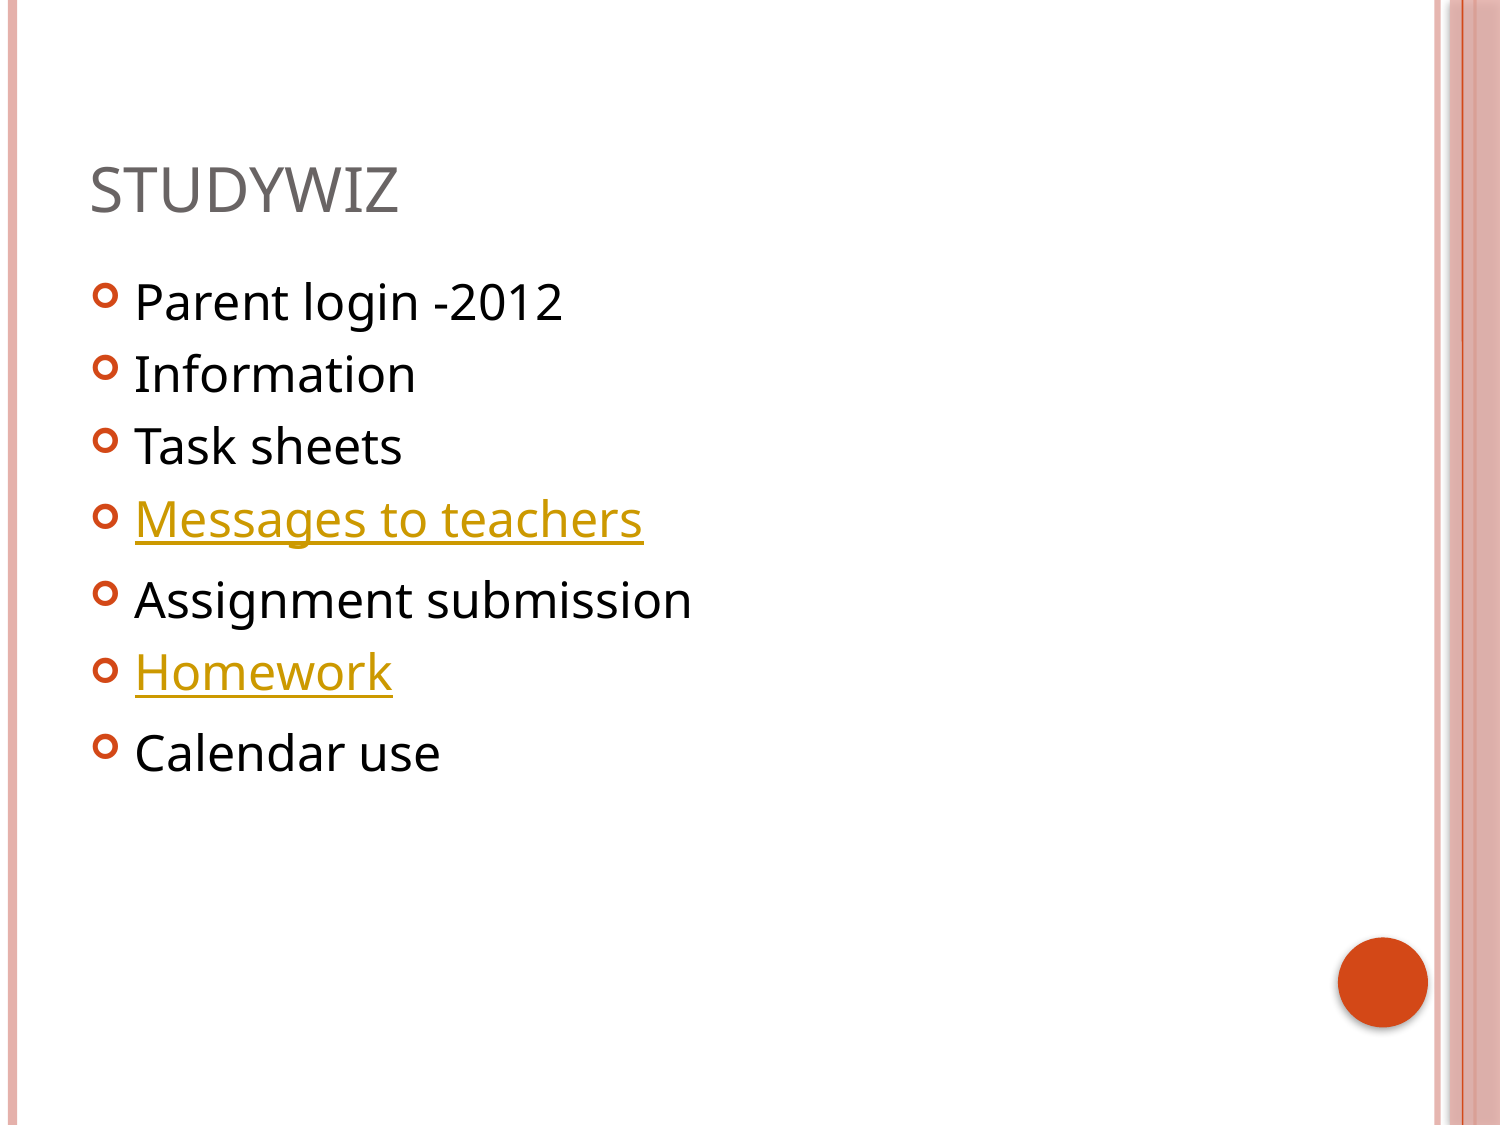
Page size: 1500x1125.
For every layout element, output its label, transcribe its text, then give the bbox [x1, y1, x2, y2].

list Parent login -2012 Information Task sheets Messages to teachers Assignment submission Homework Calendar use [75, 262, 1300, 1062]
title Studywiz [75, 45, 1300, 233]
